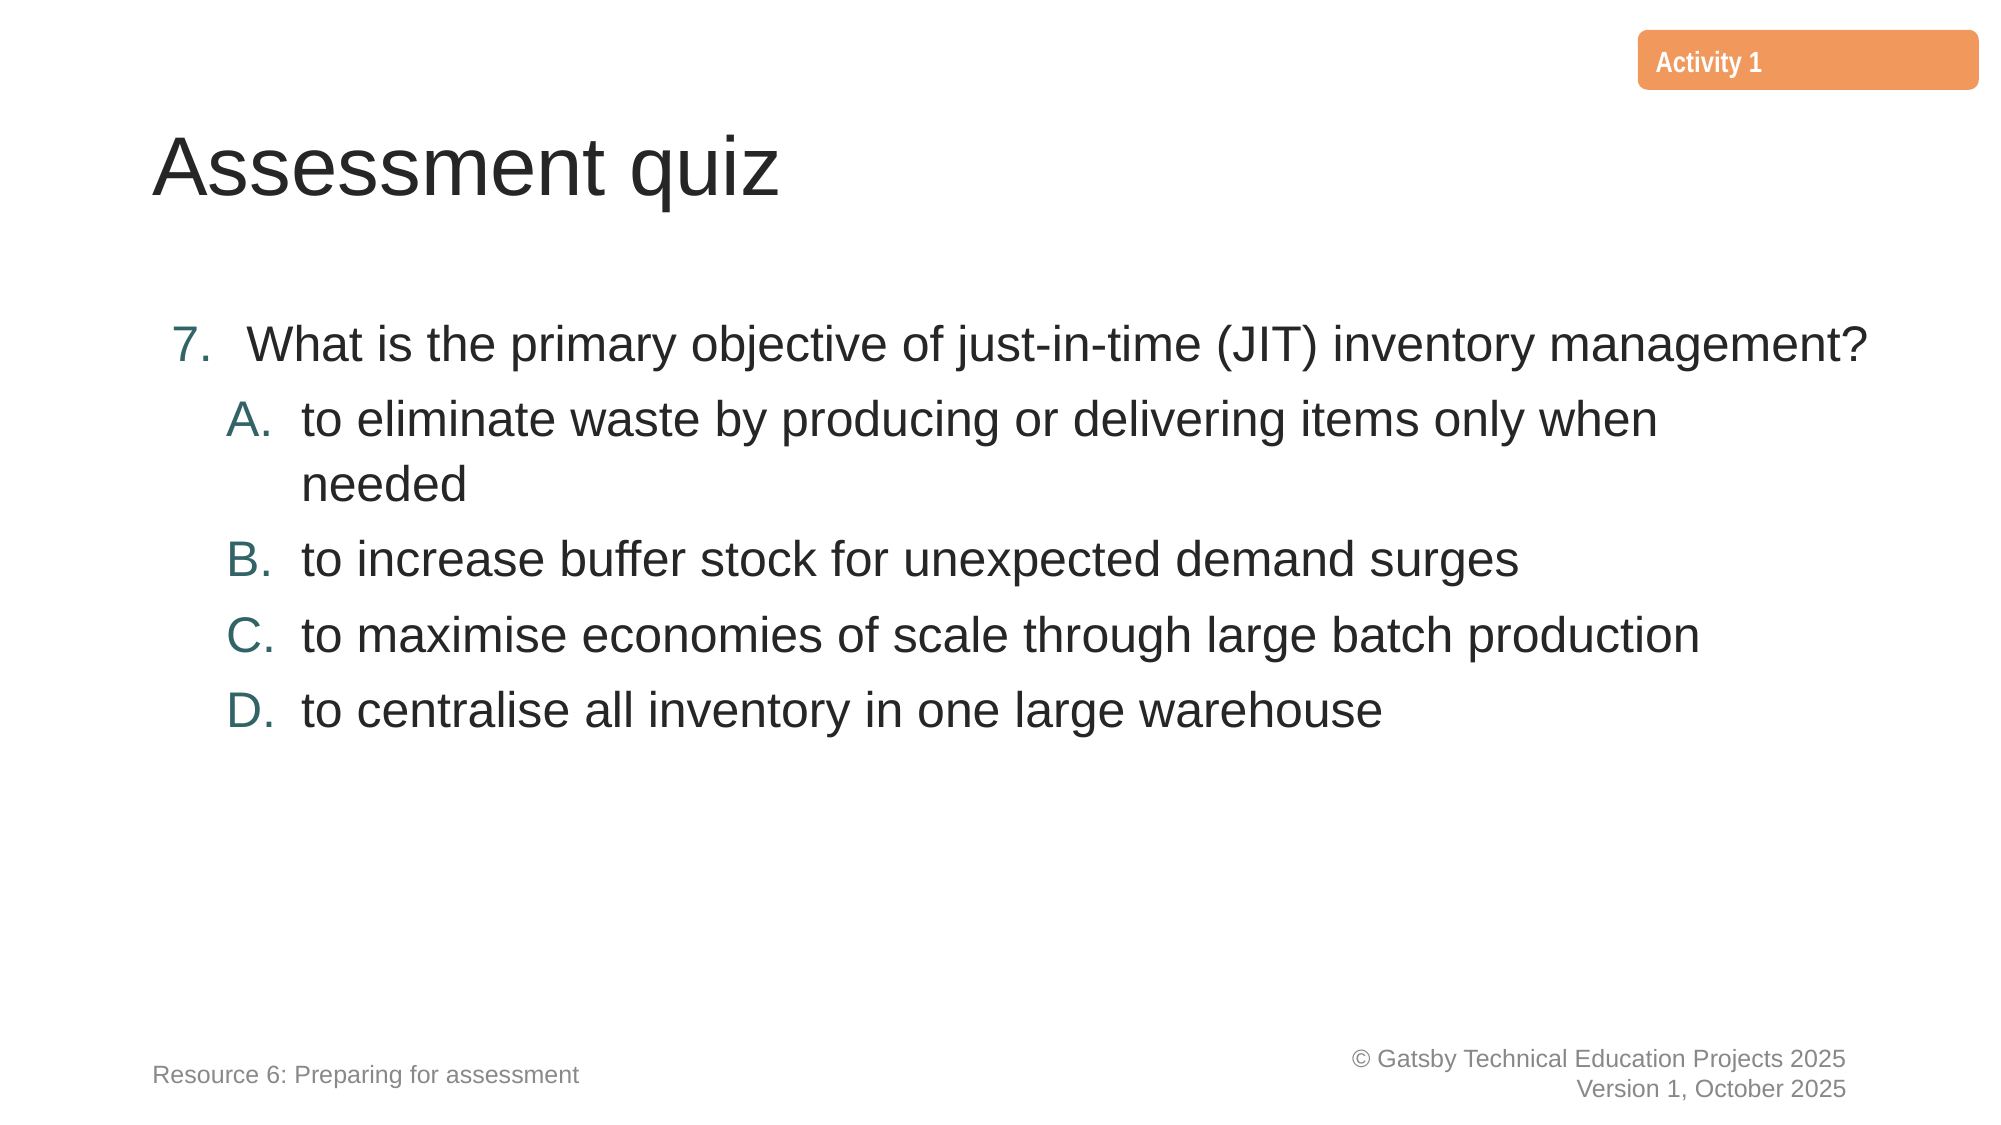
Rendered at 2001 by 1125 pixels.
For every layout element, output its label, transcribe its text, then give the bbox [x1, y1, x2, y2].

title Assessment quiz [137, 59, 1863, 278]
text_box Activity 1 [1637, 29, 1979, 90]
list Resource 6: Preparing for assessment [137, 1042, 829, 1103]
text_box What is the primary objective of just-in-time (JIT) inventory management? to eliminate waste by producing or delivering items only when needed to increase buffer stock for unexpected demand surges to maximise economies of scale through large batch production to centralise all inventory in one large warehouse [137, 299, 1900, 1014]
